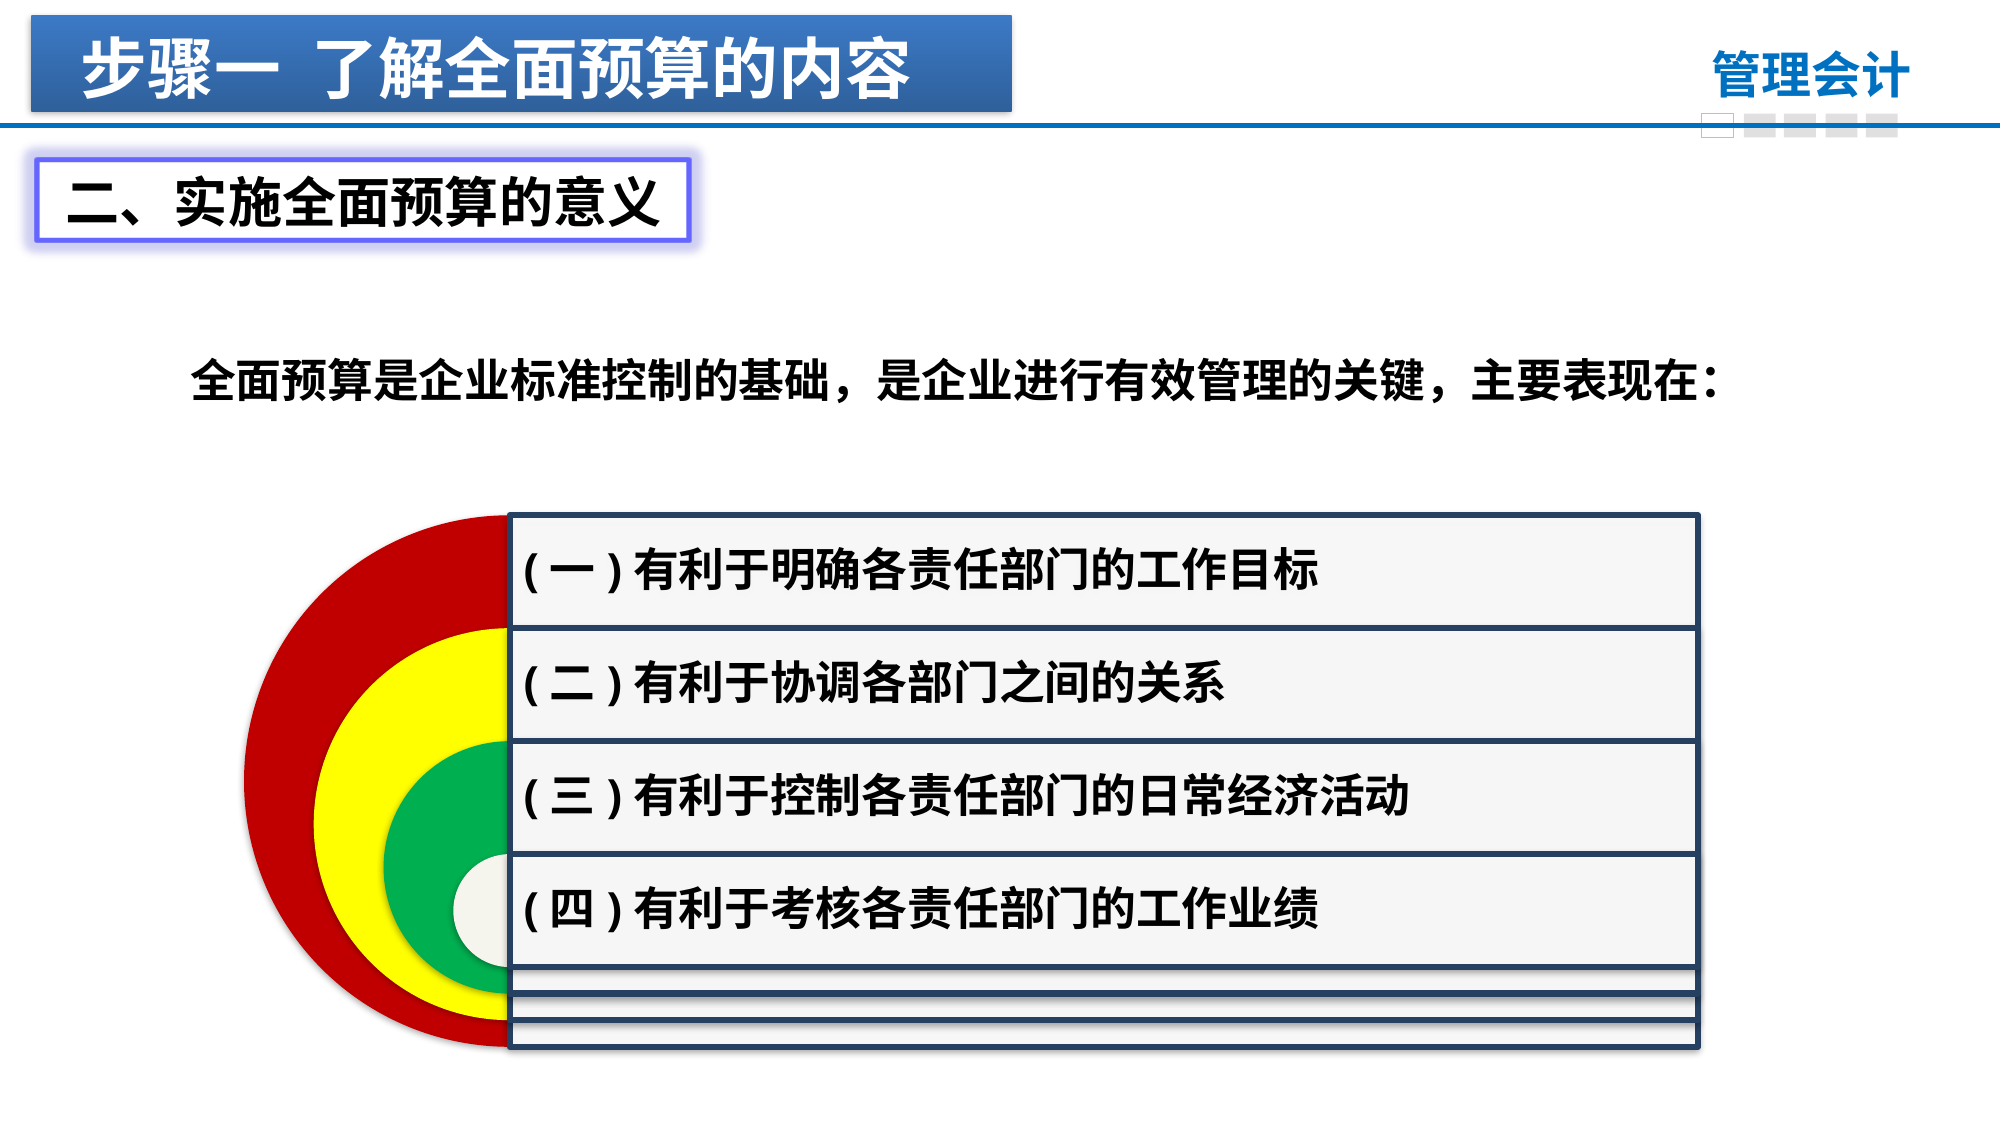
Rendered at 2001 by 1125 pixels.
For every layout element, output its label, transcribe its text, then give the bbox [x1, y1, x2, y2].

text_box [7, 132, 719, 268]
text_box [31, 14, 1012, 197]
text_box 全面预算是企业标准控制的基础，是企业进行有效管理的关键，主要表现在： [83, 316, 1960, 414]
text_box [243, 514, 1698, 1048]
